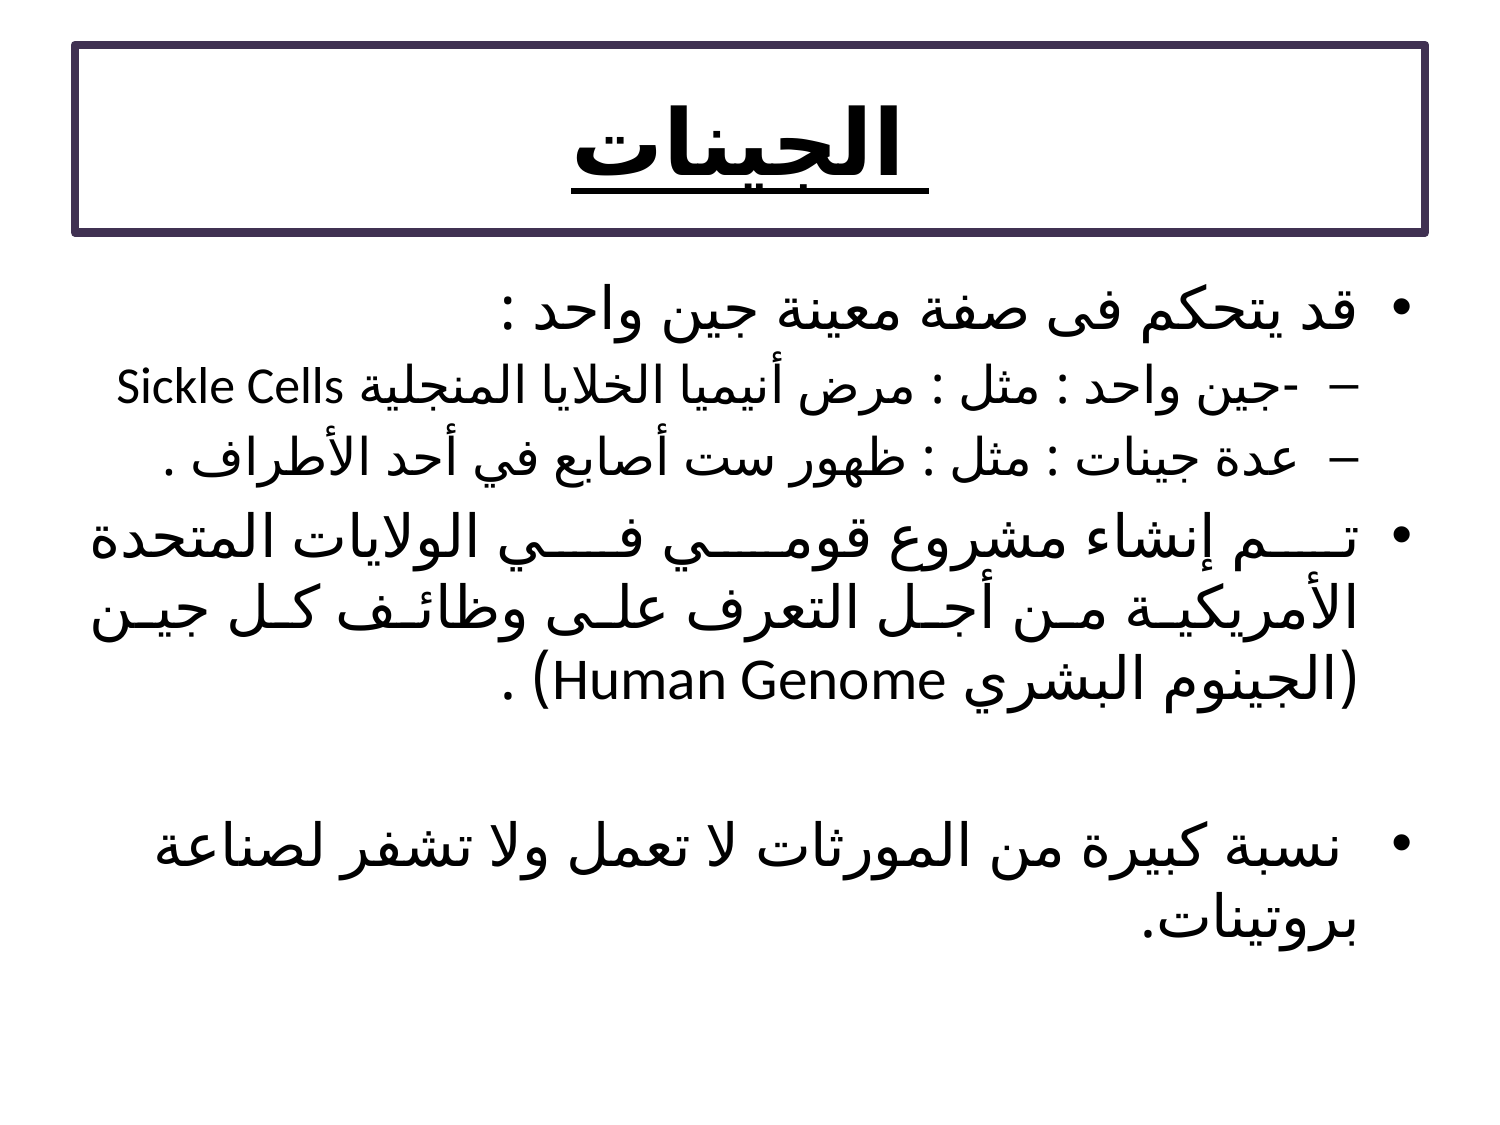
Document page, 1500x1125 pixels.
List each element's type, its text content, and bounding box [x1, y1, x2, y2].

title الجينات [75, 45, 1425, 233]
list قد يتحكم فى صفة معينة جين واحد : -جين واحد : مثل : مرض أنيميا الخلايا المنجلية Sickle Cells عدة جينات : مثل : ظهور ست أصابع في أحد الأطراف . تم إنشاء مشروع قومي في الولايات المتحدة الأمريكية من أجل التعرف على وظائف كل جين (الجينوم البشري Human Genome) . نسبة كبيرة من المورثات لا تعمل ولا تشفر لصناعة بروتينات. [75, 262, 1425, 1005]
